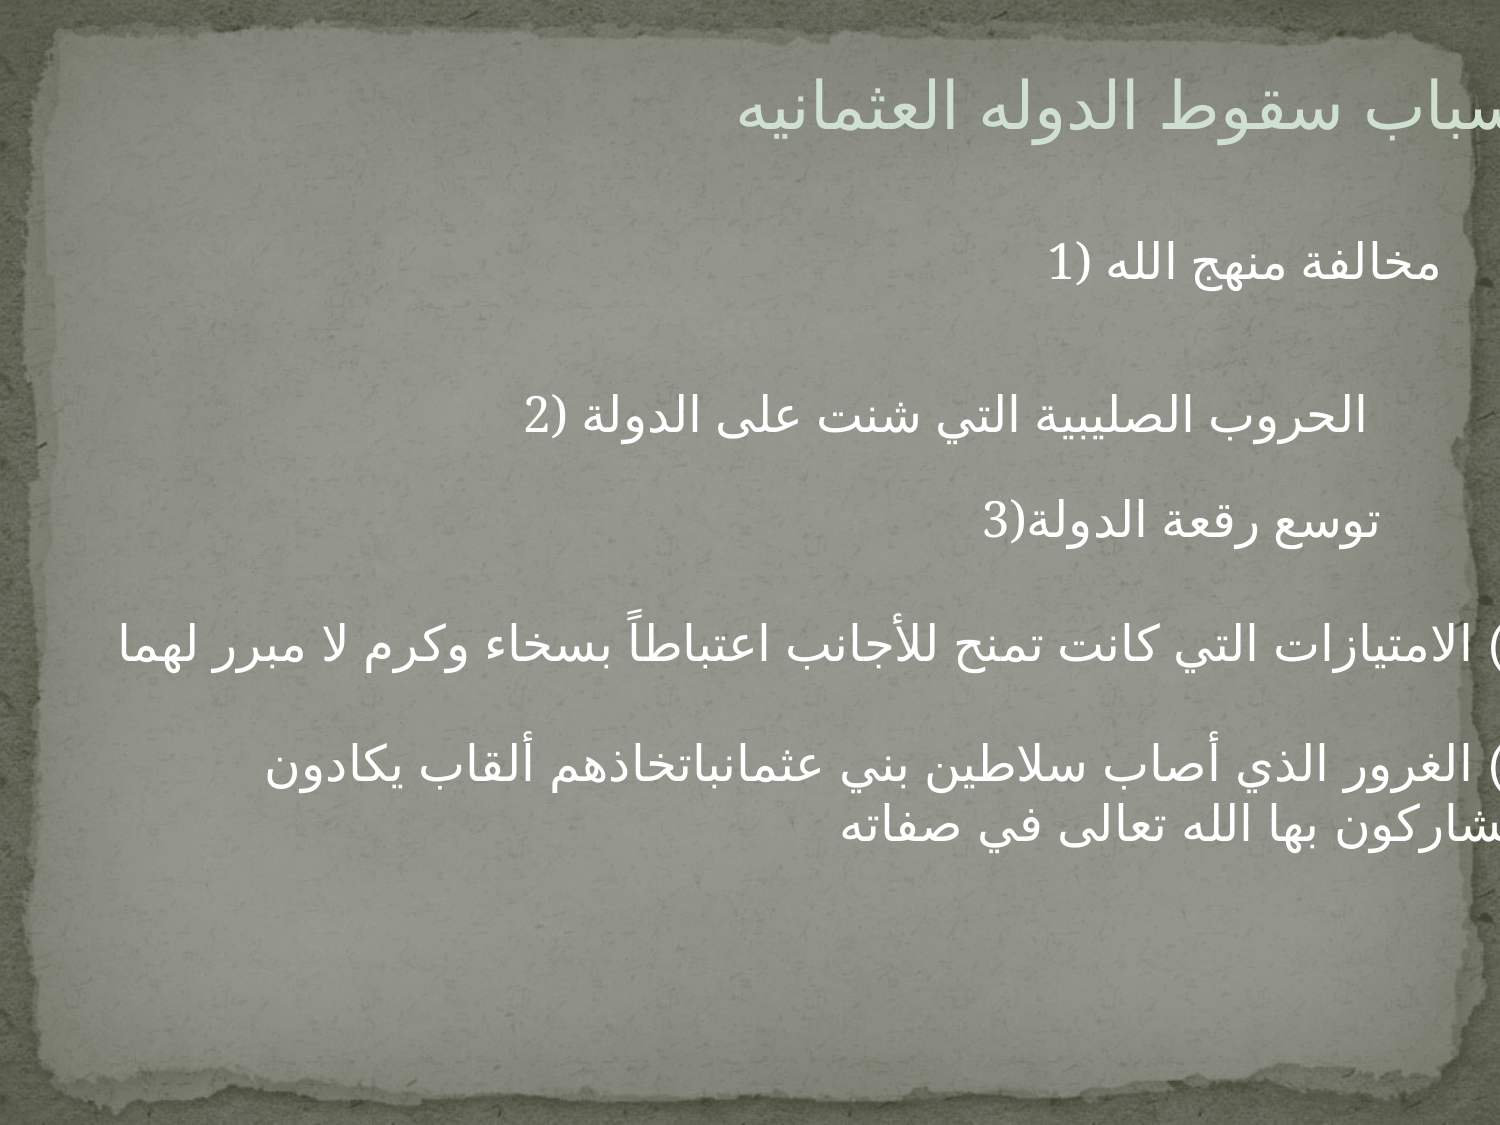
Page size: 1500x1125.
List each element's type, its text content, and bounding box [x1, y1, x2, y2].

text_box 2) الحروب الصليبية التي شنت على الدولة 3)توسع رقعة الدولة [199, 374, 1397, 604]
text_box اسباب سقوط الدوله العثمانيه [721, 55, 1500, 231]
text_box 1) مخالفة منهج الله [1019, 222, 1471, 343]
text_box 4) الامتيازات التي كانت تمنح للأجانب اعتباطاً بسخاء وكرم لا مبرر لهما 5) الغرور الذي أصاب سلاطين بني عثمانباتخاذهم ألقاب يكادون يشاركون بها الله تعالى في صفاته [102, 604, 1500, 904]
